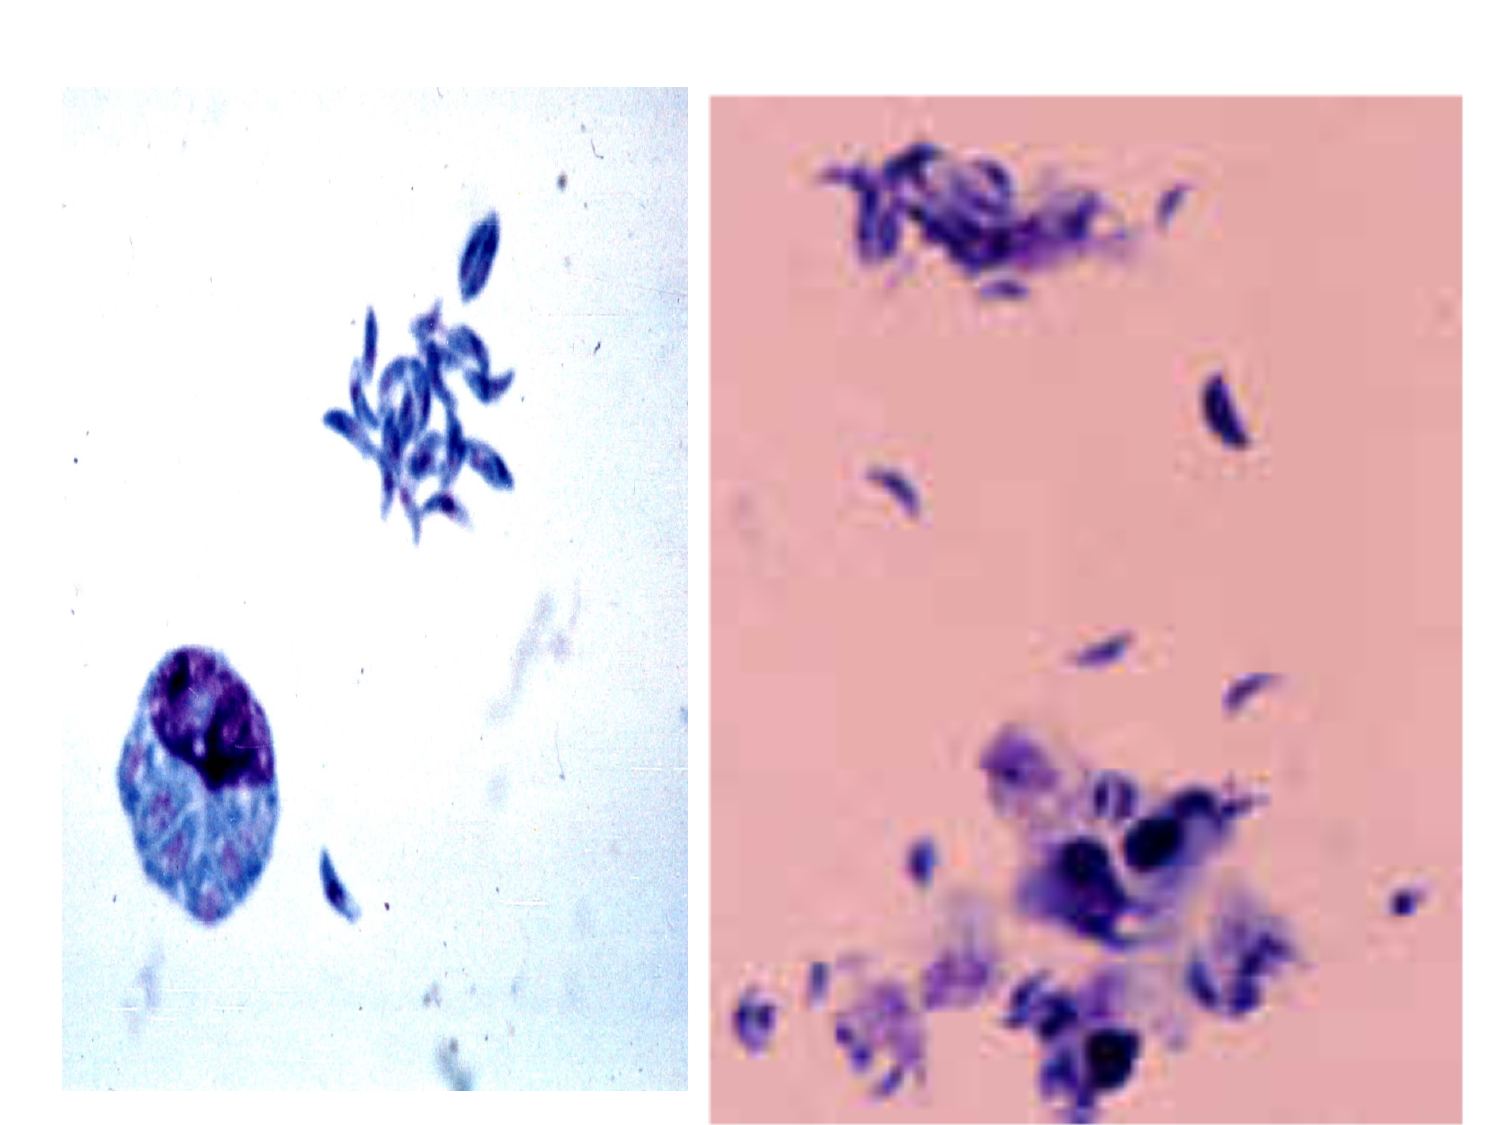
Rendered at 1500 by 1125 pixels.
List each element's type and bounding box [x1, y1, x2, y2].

picture [62, 87, 1500, 1123]
